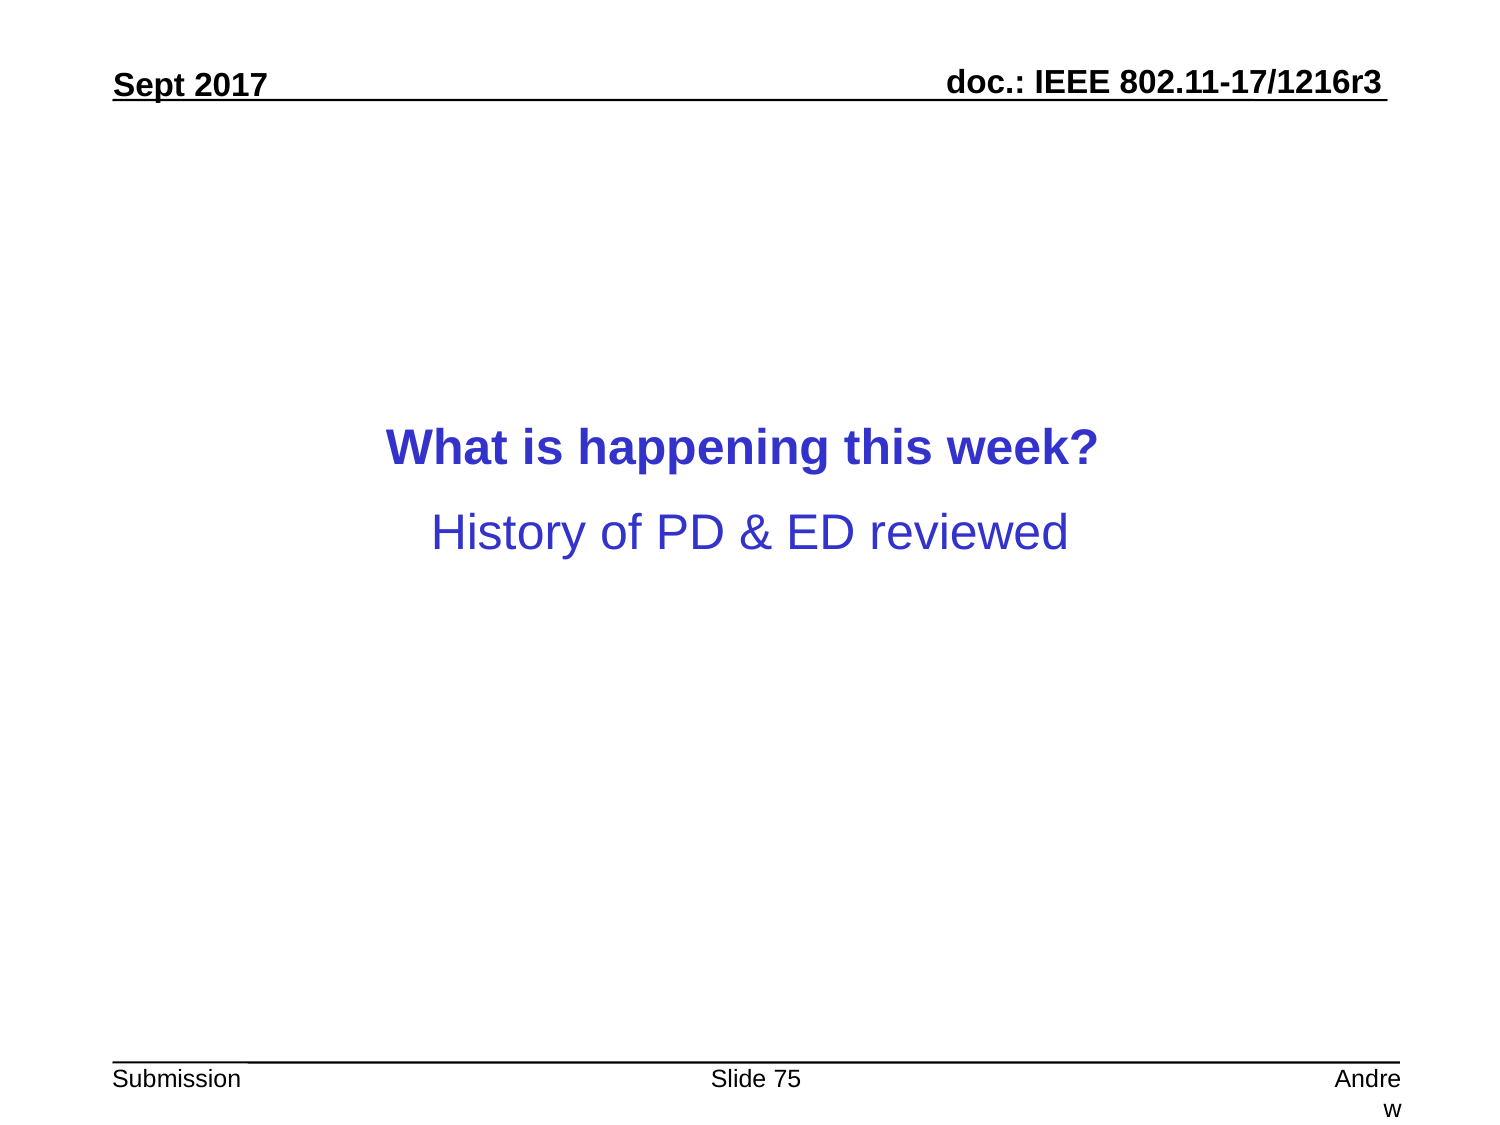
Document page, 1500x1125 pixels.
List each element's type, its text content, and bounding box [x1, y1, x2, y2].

slide_number Slide 75 [709, 1061, 803, 1093]
footer Andrew Myles, Cisco [1320, 1061, 1402, 1093]
list What is happening this week? History of PD & ED reviewed [112, 324, 1388, 650]
